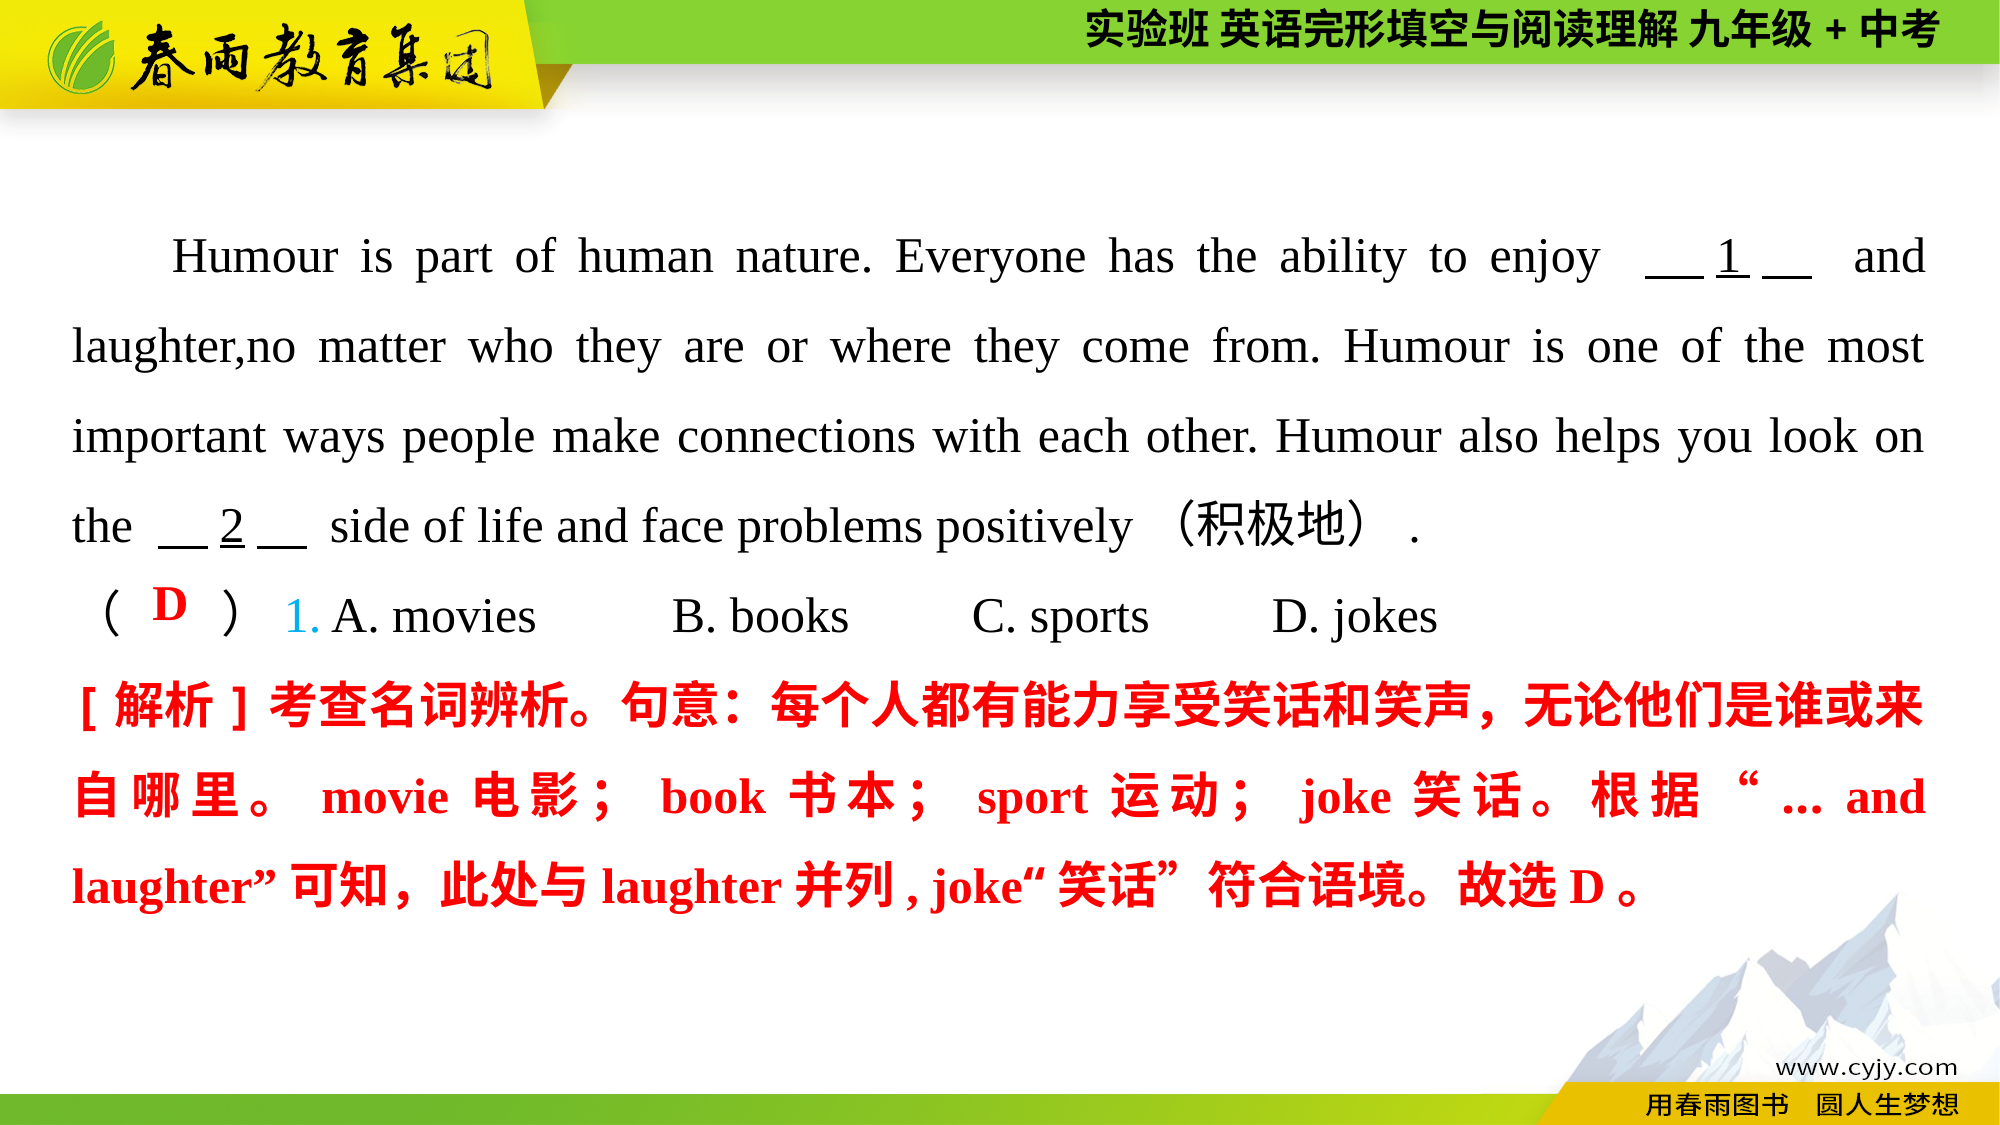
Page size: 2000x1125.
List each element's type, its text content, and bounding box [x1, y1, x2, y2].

list Humour is part of human nature. Everyone has the ability to enjoy 1 and laughter,no matter who they are or where they come from. Humour is one of the most important ways people make connections with each other. Humour also helps you look on the 2 side of life and face problems positively（积极地）. [56, 184, 1941, 544]
text_box [解析]考查名词辨析。句意：每个人都有能力享受笑话和笑声，无论他们是谁或来自哪里。movie电影；book书本；sport运动；joke笑话。根据“... and laughter”可知，此处与laughter并列, joke“笑话”符合语境。故选D。 [56, 635, 1941, 921]
text_box （ ）1. A. movies B. books C. sports D. jokes [56, 544, 1941, 635]
picture [0, 0, 2000, 1125]
text_box D [137, 563, 204, 635]
